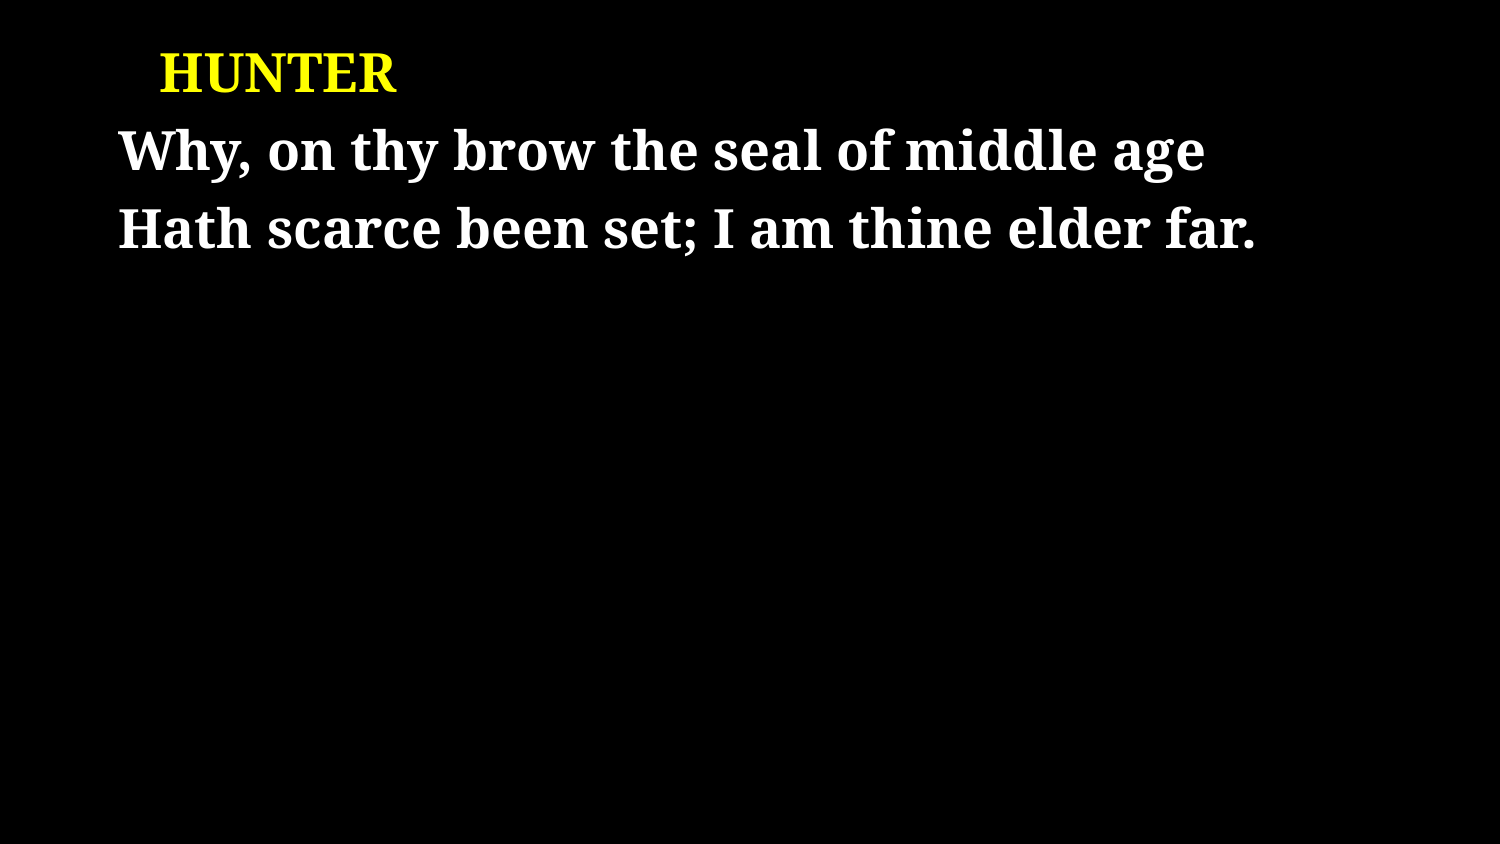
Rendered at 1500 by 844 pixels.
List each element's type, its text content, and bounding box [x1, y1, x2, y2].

title HUNTER Why, on thy brow the seal of middle age Hath scarce been set; I am thine elder far. [103, 17, 1397, 299]
